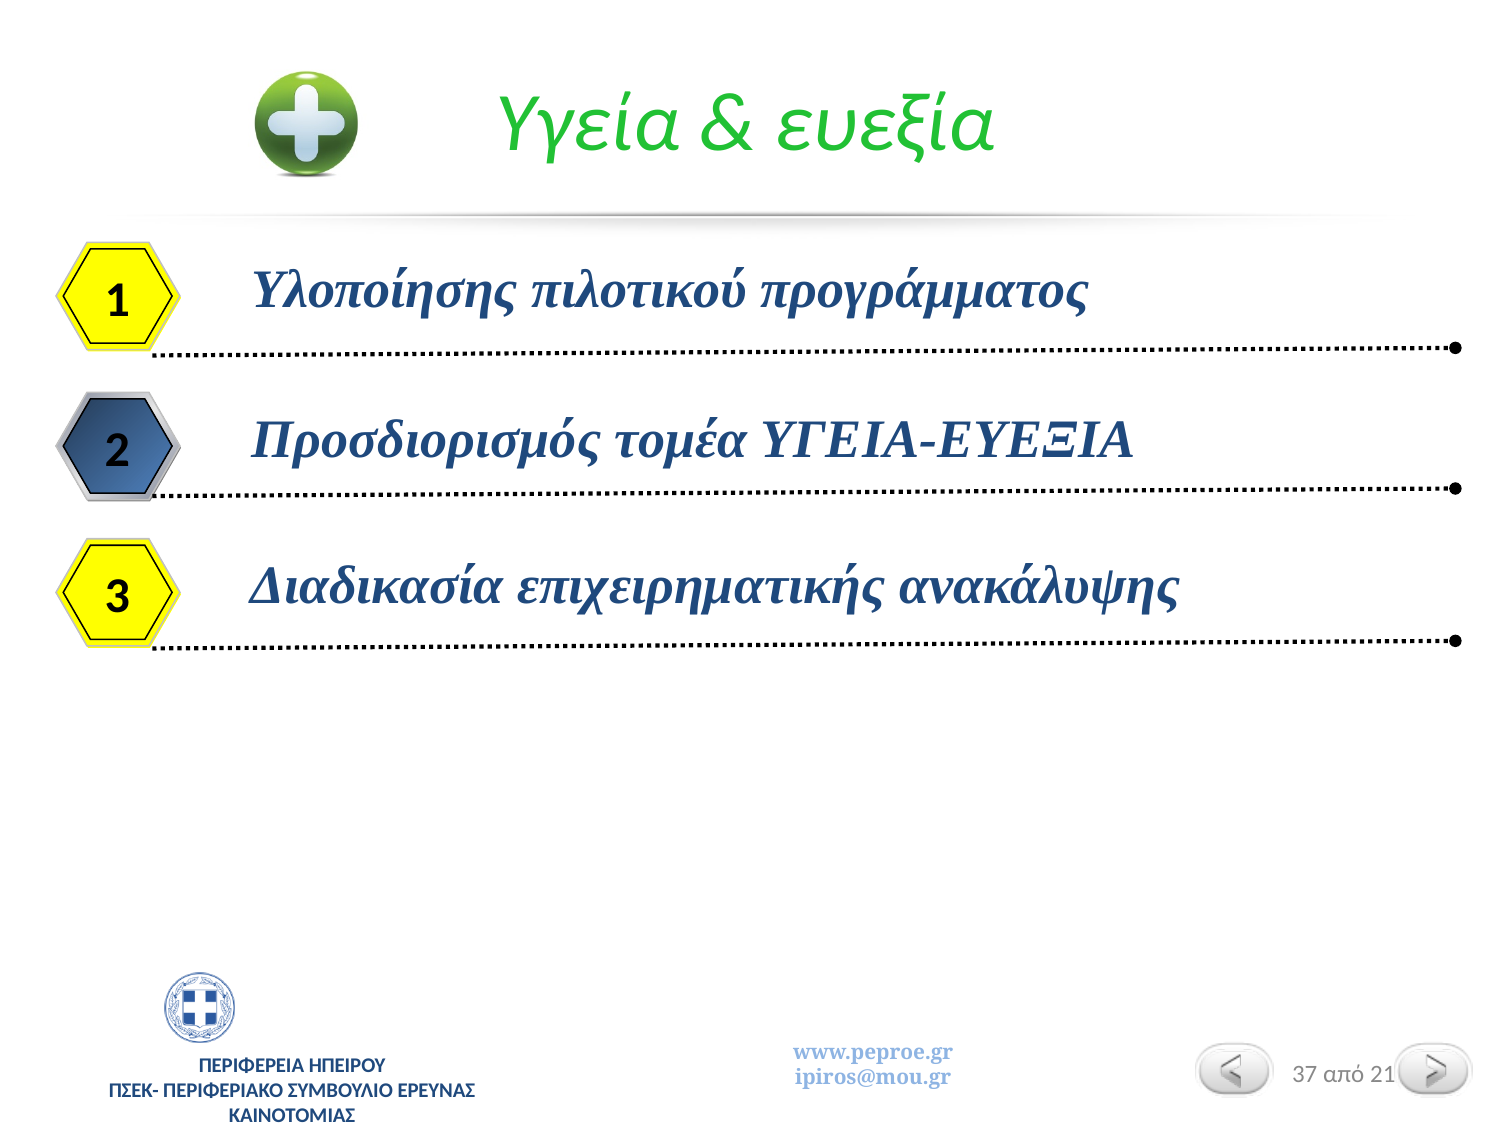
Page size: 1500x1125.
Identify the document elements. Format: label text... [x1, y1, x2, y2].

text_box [55, 392, 182, 502]
text_box Προσδιορισμός τομέα ΥΓΕΙΑ-ΕΥΕΞΙΑ [236, 396, 1163, 476]
picture [163, 972, 235, 1044]
picture [1394, 1031, 1473, 1110]
text_box 37 από 21 [1277, 1042, 1389, 1103]
picture [1195, 1031, 1274, 1110]
picture [237, 58, 376, 188]
picture [0, 210, 1500, 243]
text_box [1447, 482, 1462, 495]
text_box [1447, 634, 1462, 648]
text_box [1447, 341, 1462, 355]
text_box www.peproe.gr ipiros@mou.gr [691, 1031, 1055, 1096]
text_box Διαδικασία επιχειρηματικής ανακάλυψης [235, 542, 1197, 623]
text_box Υλοποίησης πιλοτικού προγράμματος [236, 254, 1120, 326]
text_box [55, 538, 182, 649]
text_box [55, 242, 182, 352]
title Υγεία & ευεξία [70, 23, 1421, 210]
text_box ΠΕΡΙΦΕΡΕΙΑ ΗΠΕΙΡΟΥ ΠΣΕΚ- ΠΕΡΙΦΕΡΙΑΚΟ ΣΥΜΒΟΥΛΙΟ ΕΡΕΥΝΑΣ ΚΑΙΝΟΤΟΜΙΑΣ [35, 1044, 550, 1125]
